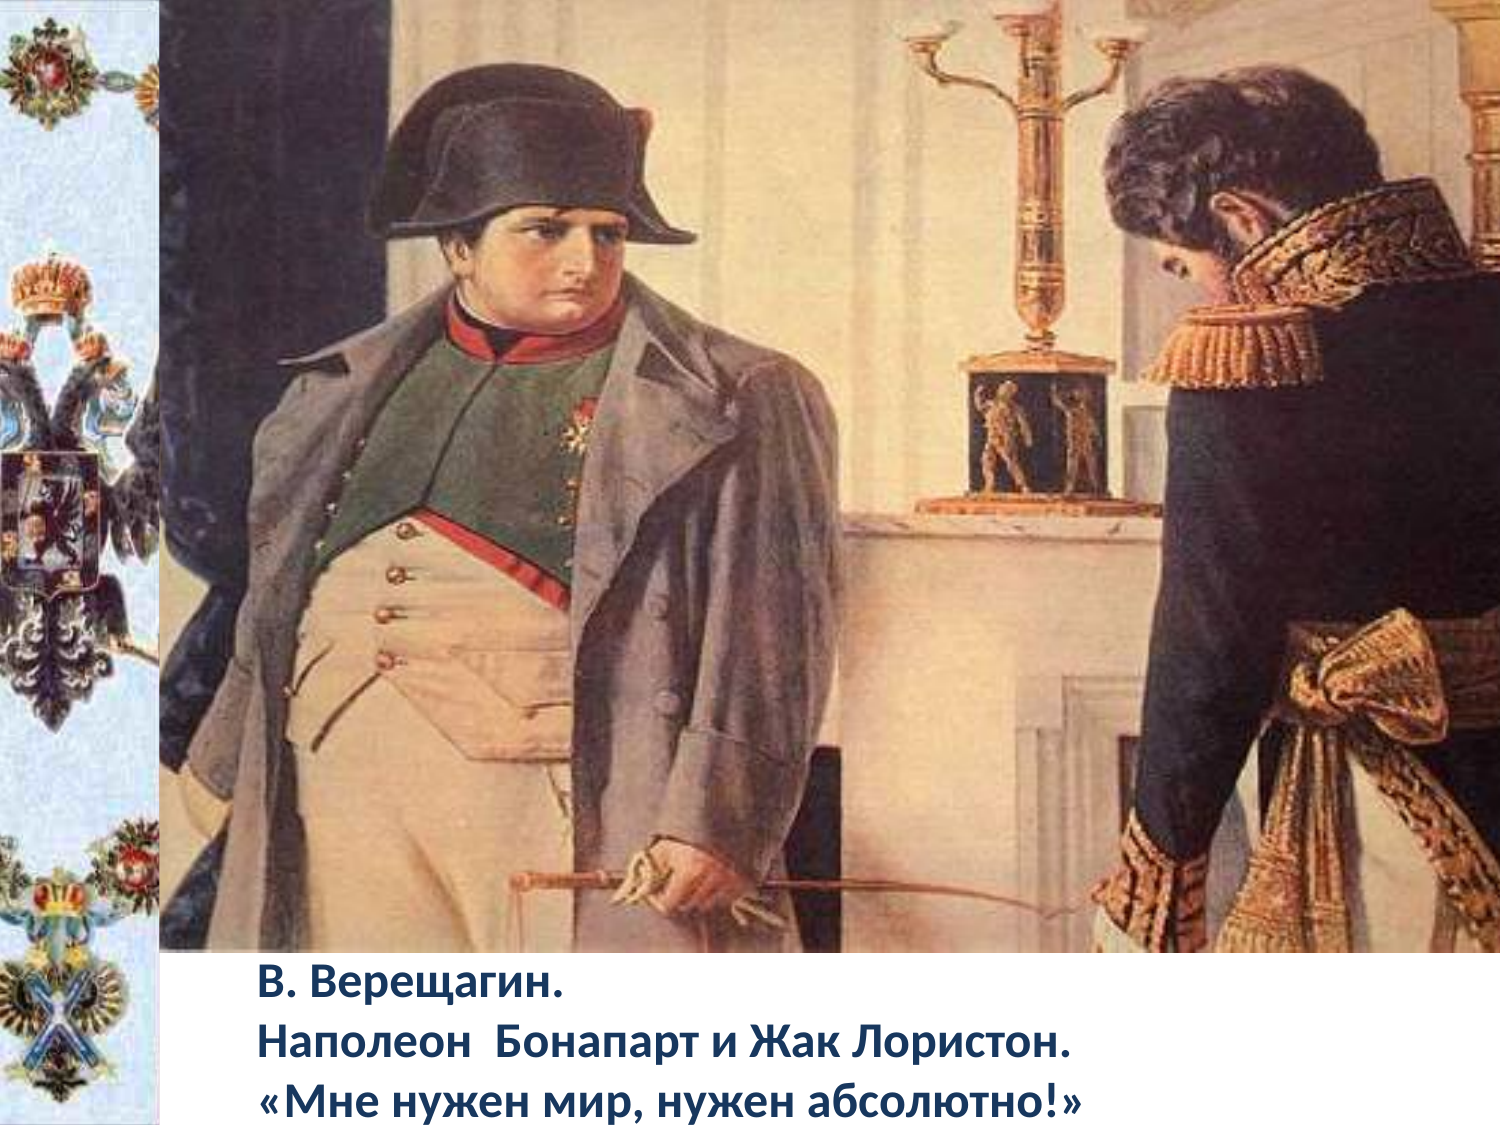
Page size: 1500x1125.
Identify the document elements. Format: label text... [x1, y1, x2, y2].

text_box В. Верещагин. Наполеон Бонапарт и Жак Лористон. «Мне нужен мир, нужен абсолютно!» [242, 961, 1500, 1125]
picture [0, 0, 1500, 1125]
